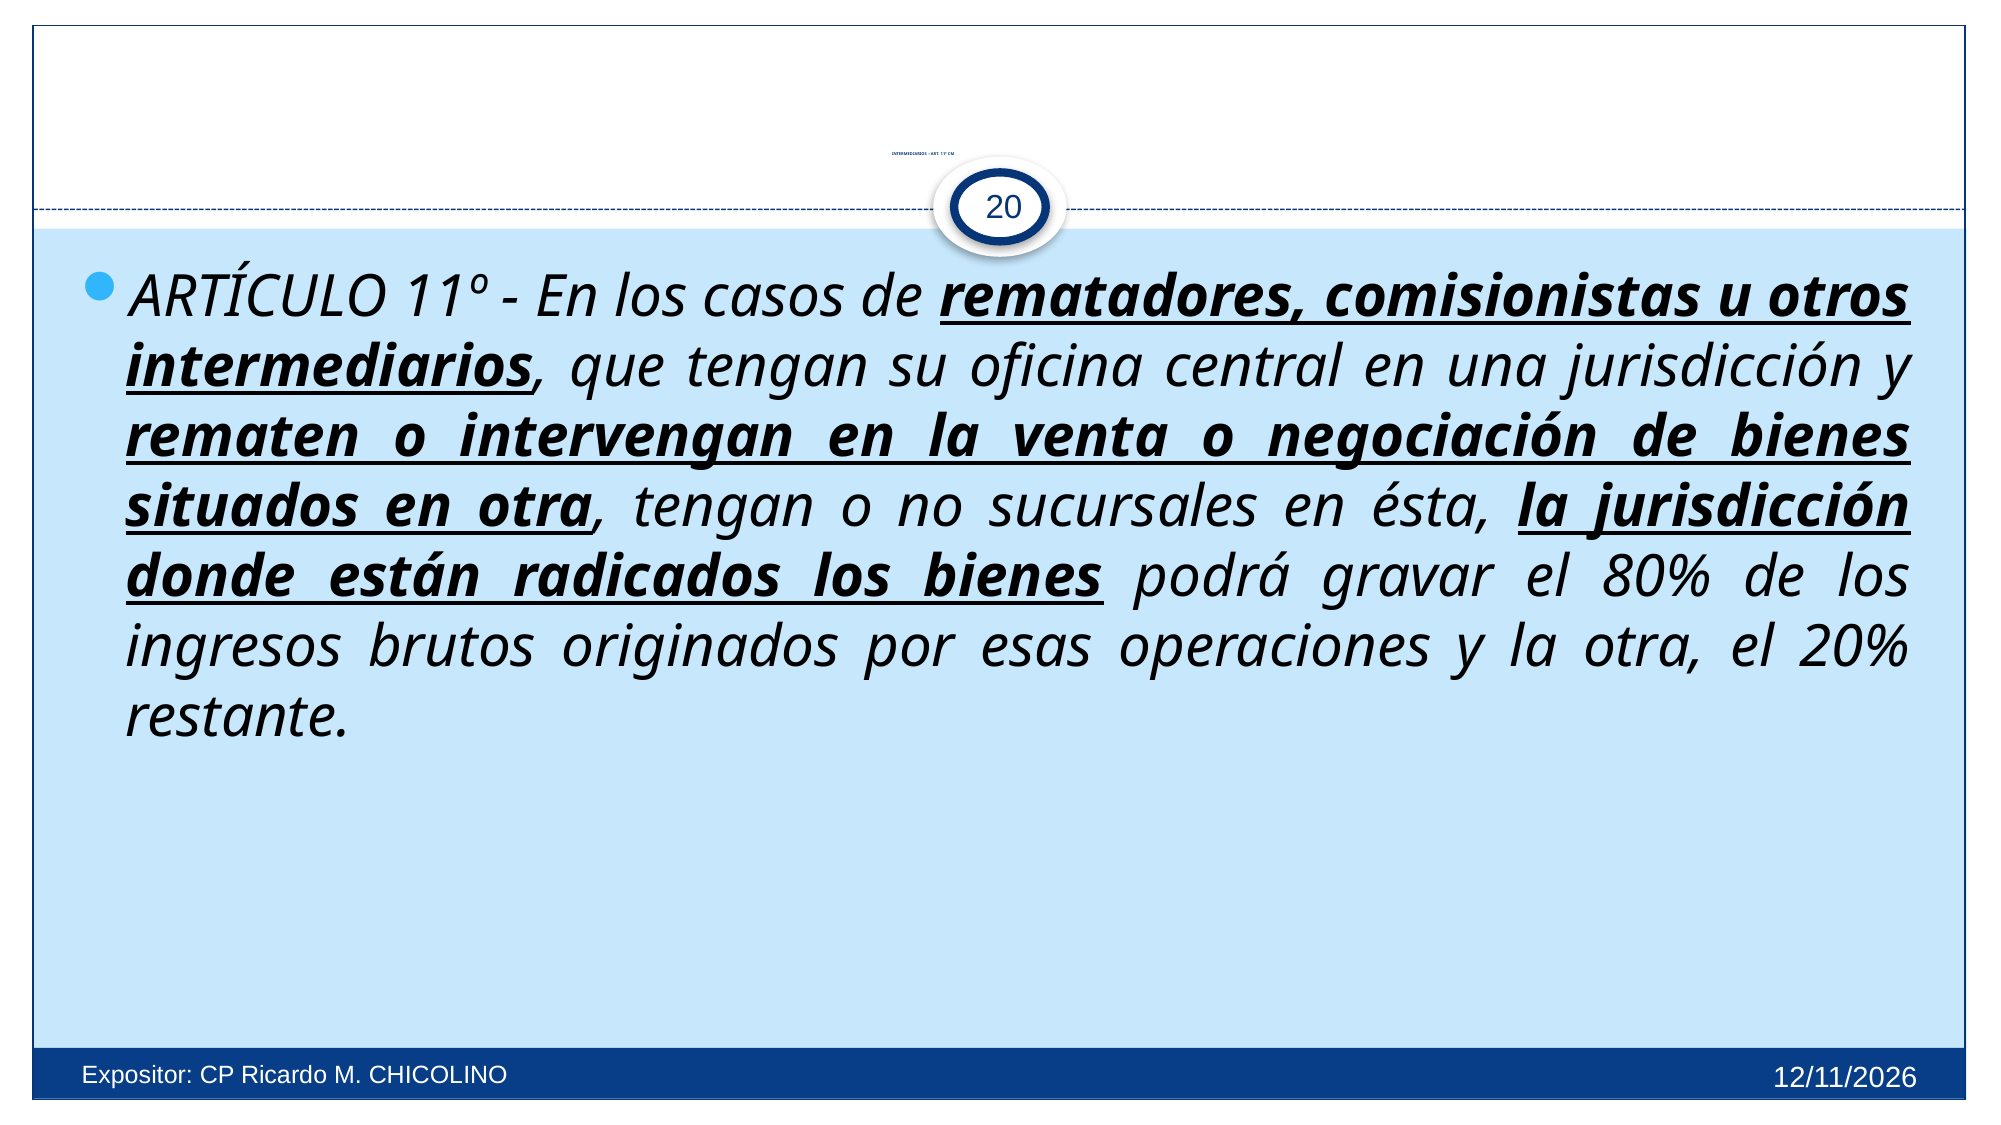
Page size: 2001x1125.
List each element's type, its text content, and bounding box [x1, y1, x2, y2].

list ARTÍCULO 11º - En los casos de rematadores, comisionistas u otros intermediarios, que tengan su oficina central en una jurisdicción y rematen o intervengan en la venta o negociación de bienes situados en otra, tengan o no sucursales en ésta, la jurisdicción donde están radicados los bienes podrá gravar el 80% de los ingresos brutos originados por esas operaciones y la otra, el 20% restante. [66, 250, 1926, 1001]
title INTERMEDIARIOS – ART. 11° CM [149, 66, 1697, 169]
slide_number 20 [954, 168, 1055, 241]
footer Expositor: CP Ricardo M. CHICOLINO [66, 1051, 850, 1112]
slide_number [1266, 1050, 1933, 1111]
